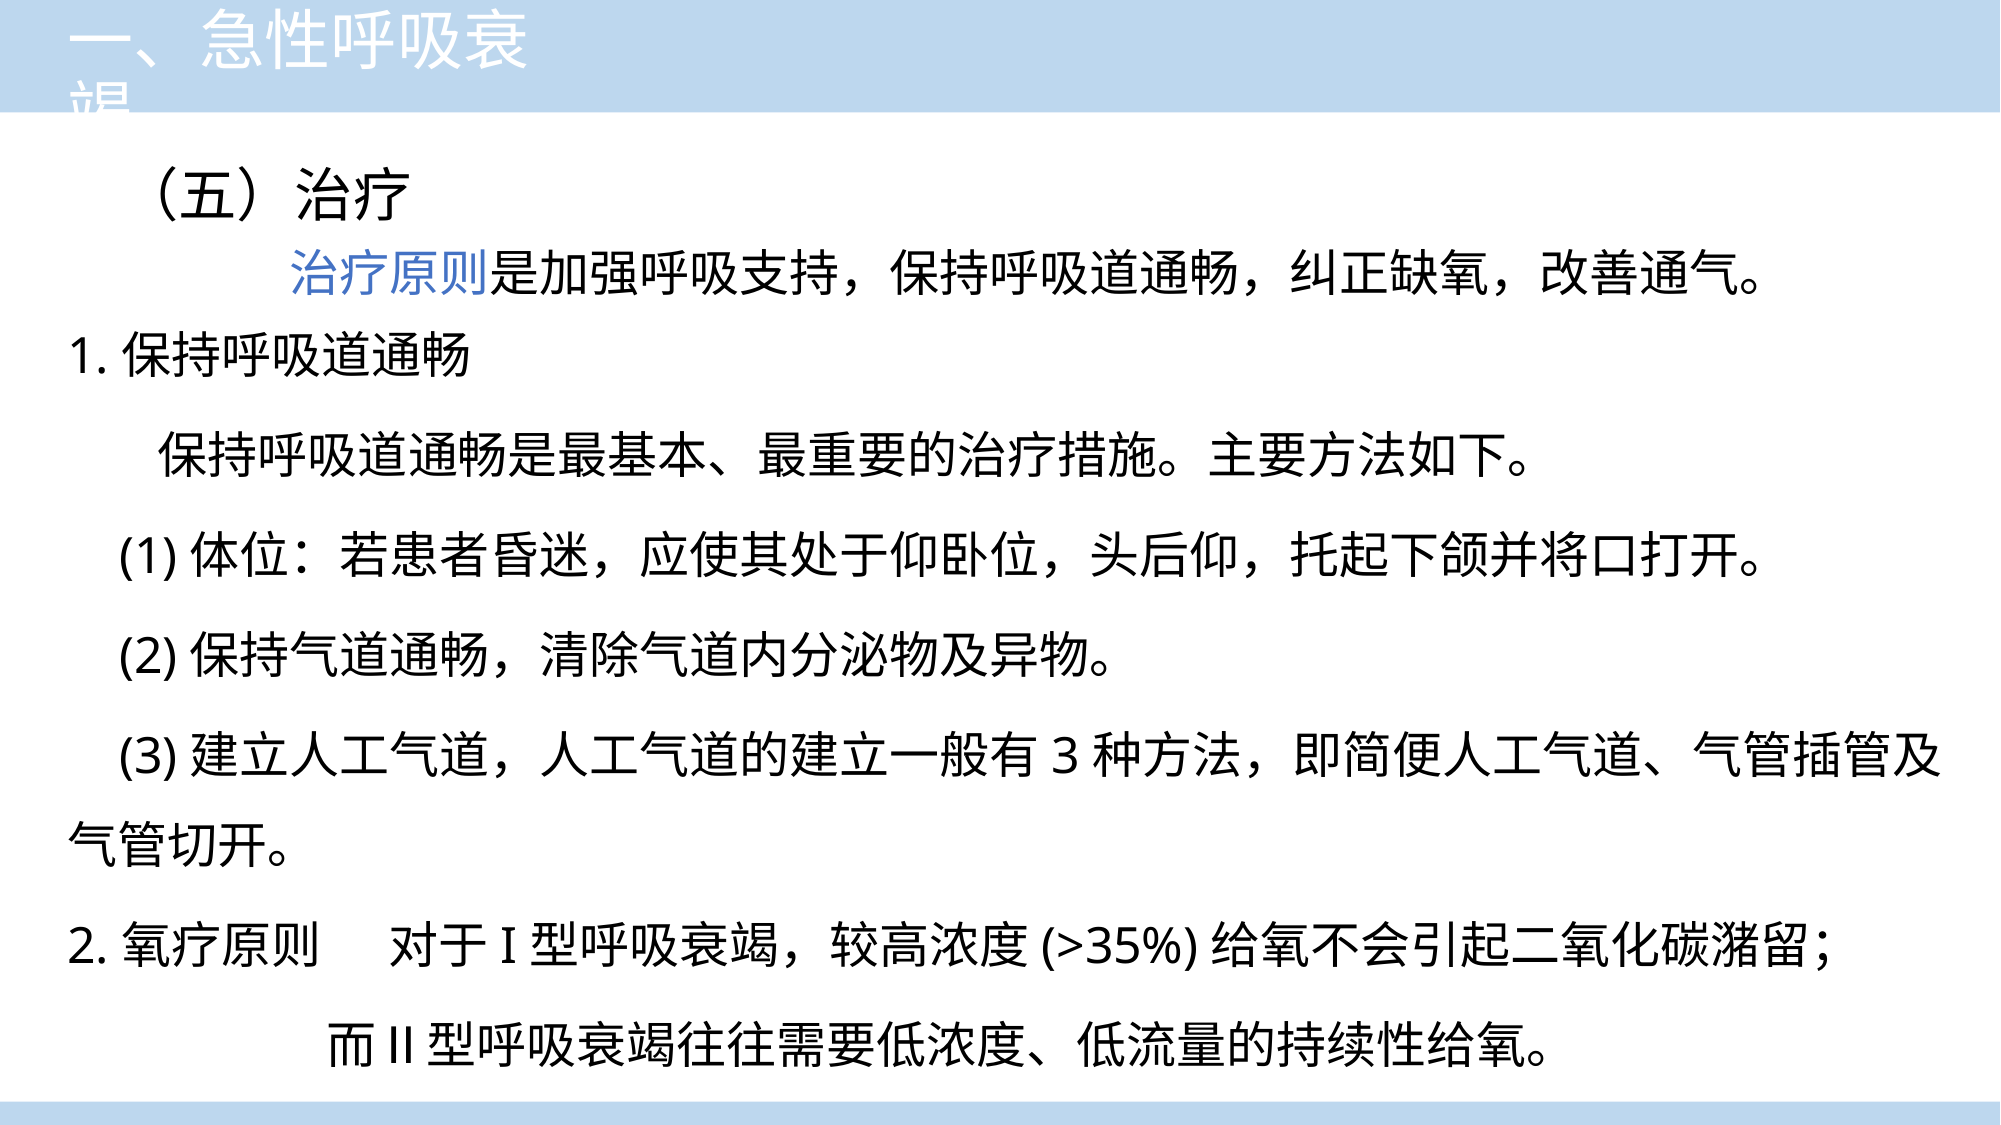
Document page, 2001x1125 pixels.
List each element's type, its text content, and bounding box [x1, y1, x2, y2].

text_box 治疗原则是加强呼吸支持，保持呼吸道通畅，纠正缺氧，改善通气。 [275, 234, 1759, 310]
list 1.保持呼吸道通畅 保持呼吸道通畅是最基本、最重要的治疗措施。主要方法如下。 (1)体位：若患者昏迷，应使其处于仰卧位，头后仰，托起下颌并将口打开。 (2)保持气道通畅，清除气道内分泌物及异物。 (3)建立人工气道，人工气道的建立一般有3种方法，即简便人工气道、气管插管及气管切开。 2.氧疗原则 对于I型呼吸衰竭，较高浓度(>35%)给氧不会引起二氧化碳潴留； 而Ⅱ型呼吸衰竭往往需要低浓度、低流量的持续性给氧。 [52, 285, 1982, 1125]
text_box （五）治疗 [105, 150, 794, 236]
title 一、急性呼吸衰竭 [52, 0, 604, 158]
